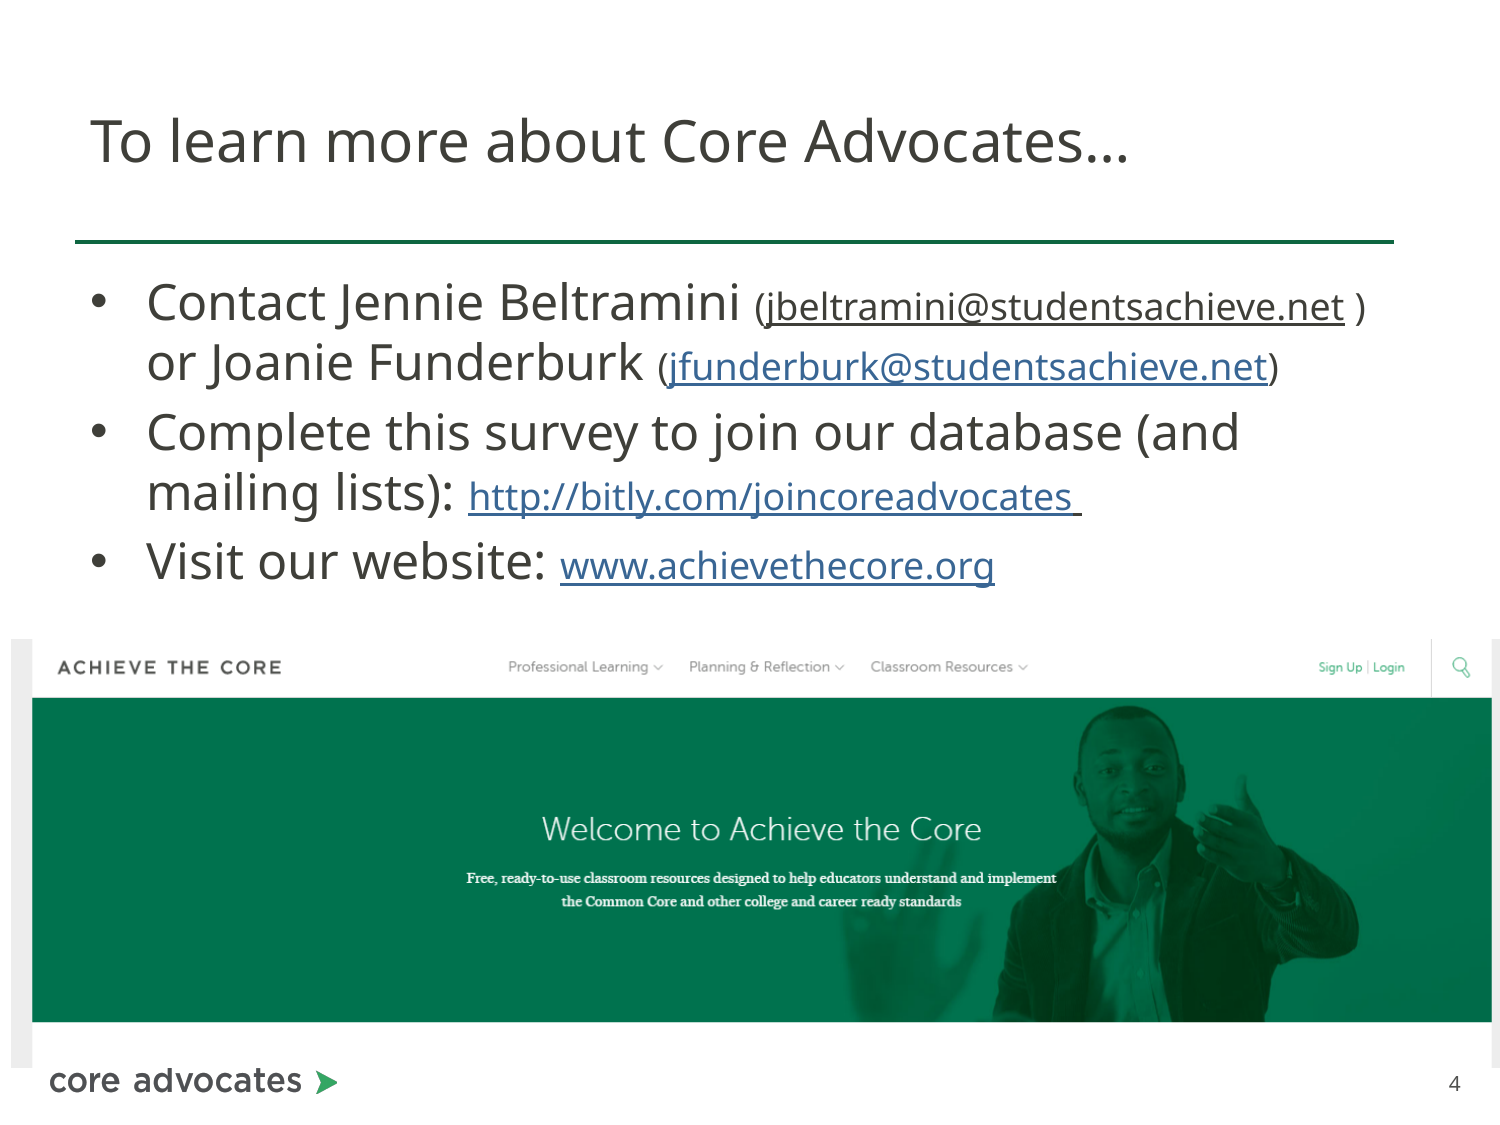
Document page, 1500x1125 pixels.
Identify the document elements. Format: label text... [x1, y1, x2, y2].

list Contact Jennie Beltramini (jbeltramini@studentsachieve.net ) or Joanie Funderburk (jfunderburk@studentsachieve.net) Complete this survey to join our database (and mailing lists): http://bitly.com/joincoreadvocates Visit our website: www.achievethecore.org [75, 262, 1425, 638]
title To learn more about Core Advocates… [75, 45, 1425, 233]
picture [11, 639, 1500, 1094]
